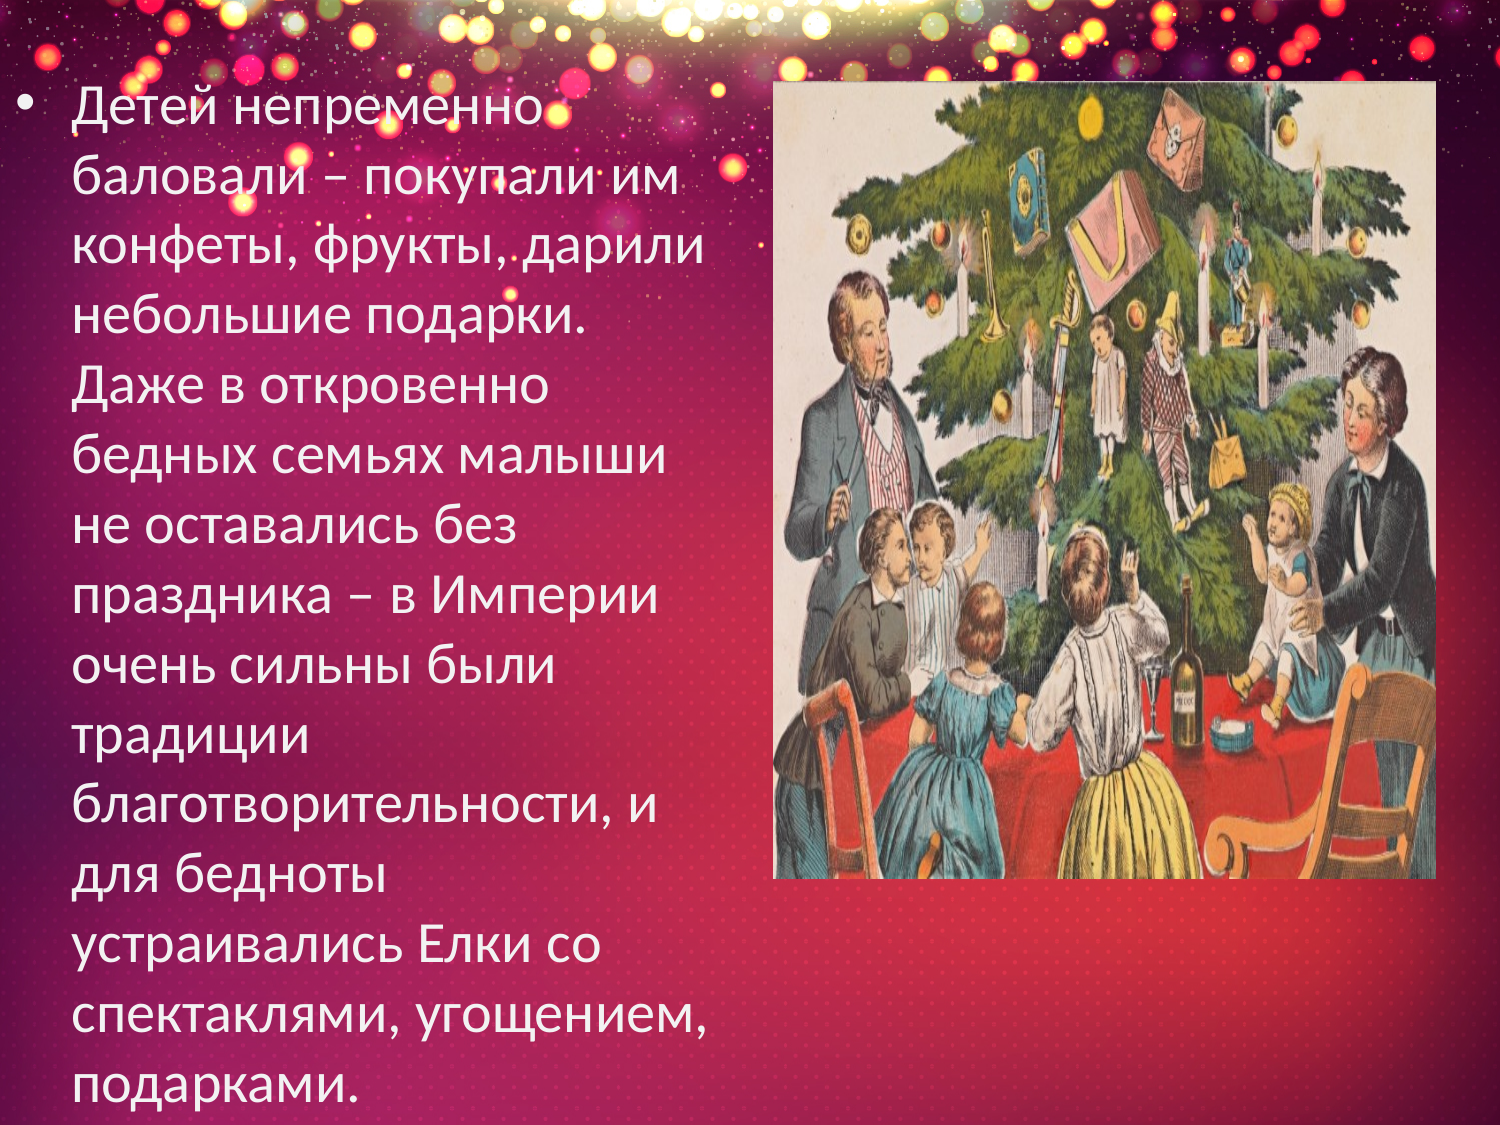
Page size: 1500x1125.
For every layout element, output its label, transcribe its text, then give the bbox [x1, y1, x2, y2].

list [773, 81, 1437, 880]
picture [0, 0, 1500, 1125]
list Детей непременно баловали – покупали им конфеты, фрукты, дарили небольшие подарки. Даже в откровенно бедных семьях малыши не оставались без праздника – в Империи очень сильны были традиции благотворительности, и для бедноты устраивались Елки со спектаклями, угощением, подарками. [0, 58, 738, 1125]
